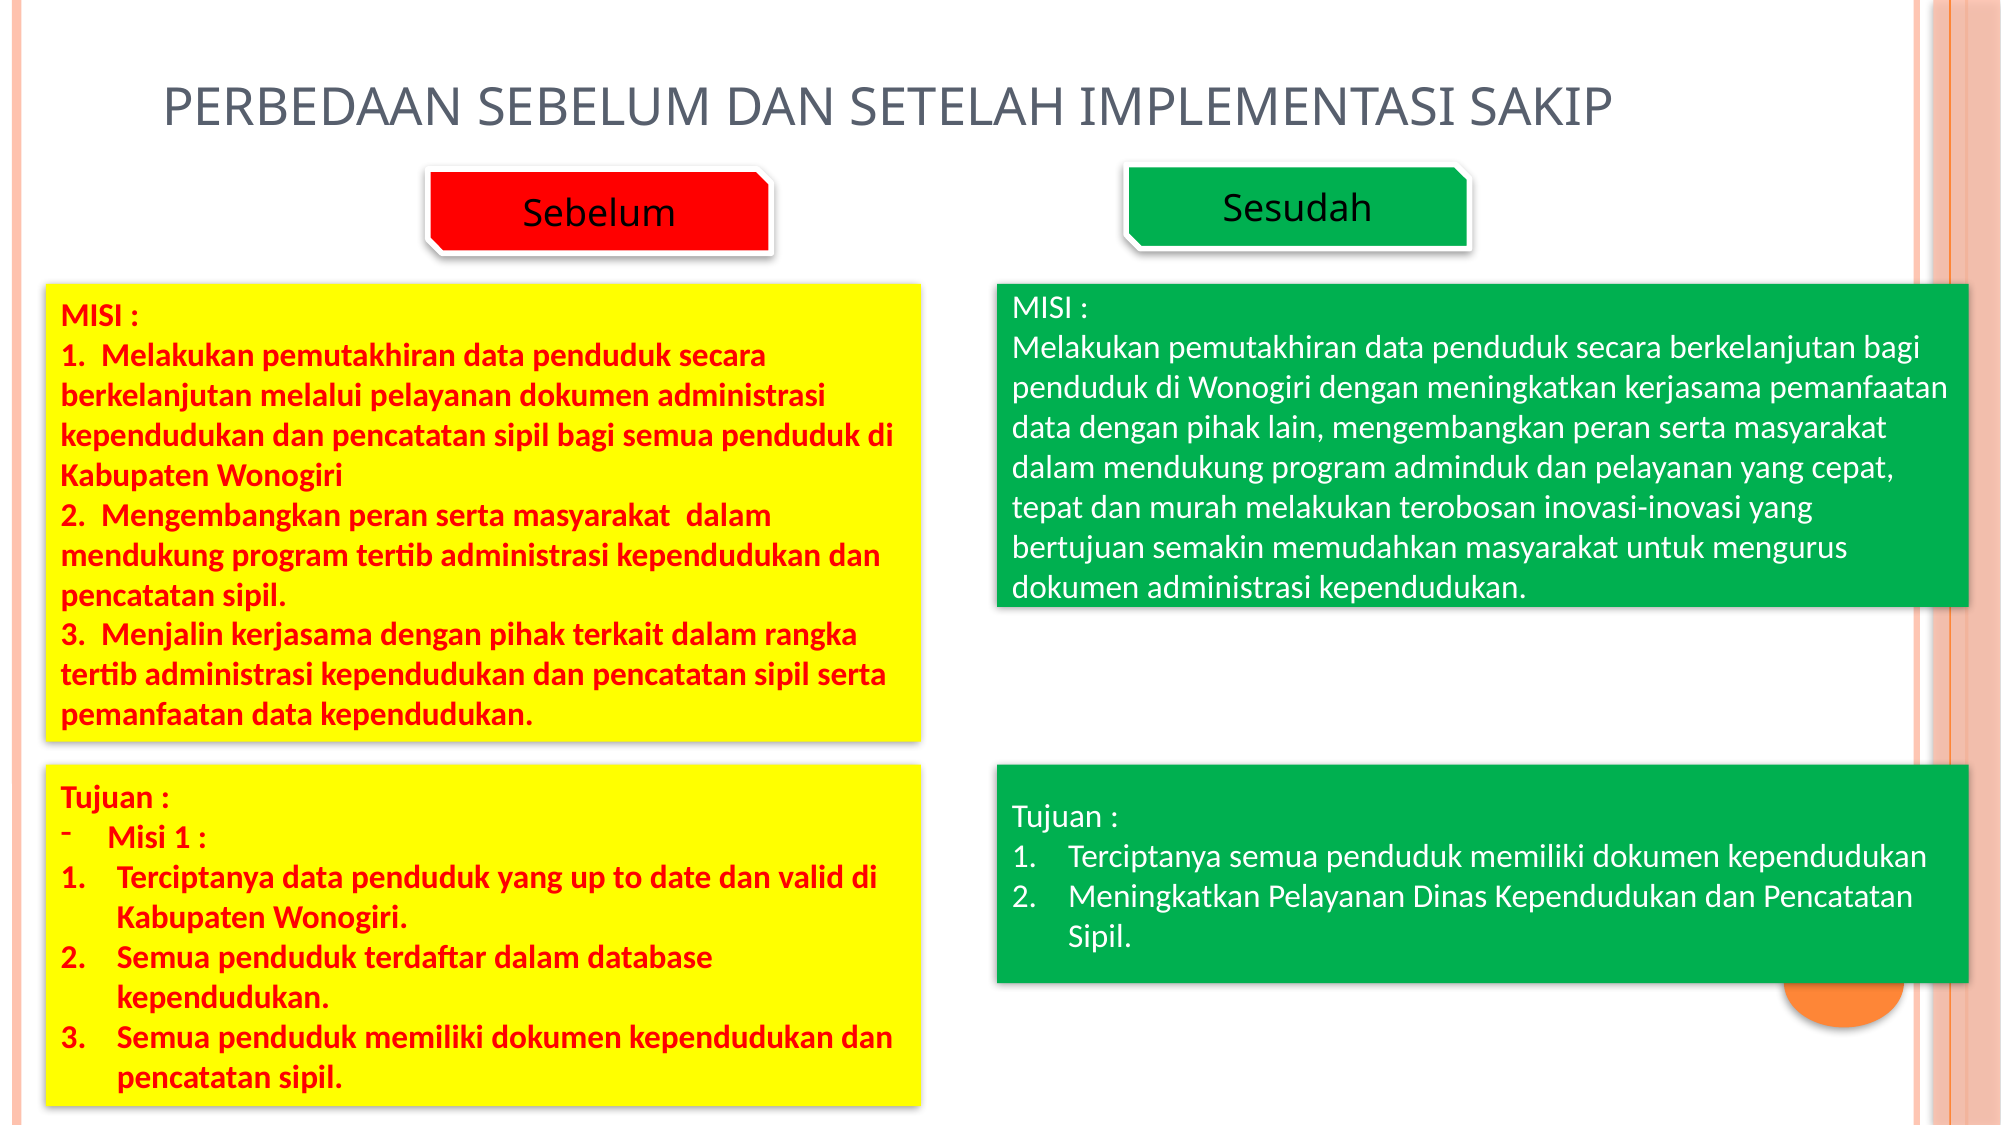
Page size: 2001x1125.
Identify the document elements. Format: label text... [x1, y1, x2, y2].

title PERBEDAAN SEBELUM DAN SETELAH IMPLEMENTASI SAKIP [80, 13, 1710, 144]
text_box MISI : 1. Melakukan pemutakhiran data penduduk secara berkelanjutan melalui pelayanan dokumen administrasi kependudukan dan pencatatan sipil bagi semua penduduk di Kabupaten Wonogiri 2. Mengembangkan peran serta masyarakat dalam mendukung program tertib administrasi kependudukan dan pencatatan sipil. 3. Menjalin kerjasama dengan pihak terkait dalam rangka tertib administrasi kependudukan dan pencatatan sipil serta pemanfaatan data kependudukan. [45, 283, 921, 742]
text_box Tujuan : Misi 1 : Terciptanya data penduduk yang up to date dan valid di Kabupaten Wonogiri. Semua penduduk terdaftar dalam database kependudukan. Semua penduduk memiliki dokumen kependudukan dan pencatatan sipil. [45, 764, 921, 1107]
text_box Sesudah [1123, 161, 1473, 252]
text_box Tujuan : Terciptanya semua penduduk memiliki dokumen kependudukan Meningkatkan Pelayanan Dinas Kependudukan dan Pencatatan Sipil. [997, 764, 1969, 984]
text_box Sebelum [424, 166, 775, 257]
text_box MISI : Melakukan pemutakhiran data penduduk secara berkelanjutan bagi penduduk di Wonogiri dengan meningkatkan kerjasama pemanfaatan data dengan pihak lain, mengembangkan peran serta masyarakat dalam mendukung program adminduk dan pelayanan yang cepat, tepat dan murah melakukan terobosan inovasi-inovasi yang bertujuan semakin memudahkan masyarakat untuk mengurus dokumen administrasi kependudukan. [997, 283, 1969, 607]
